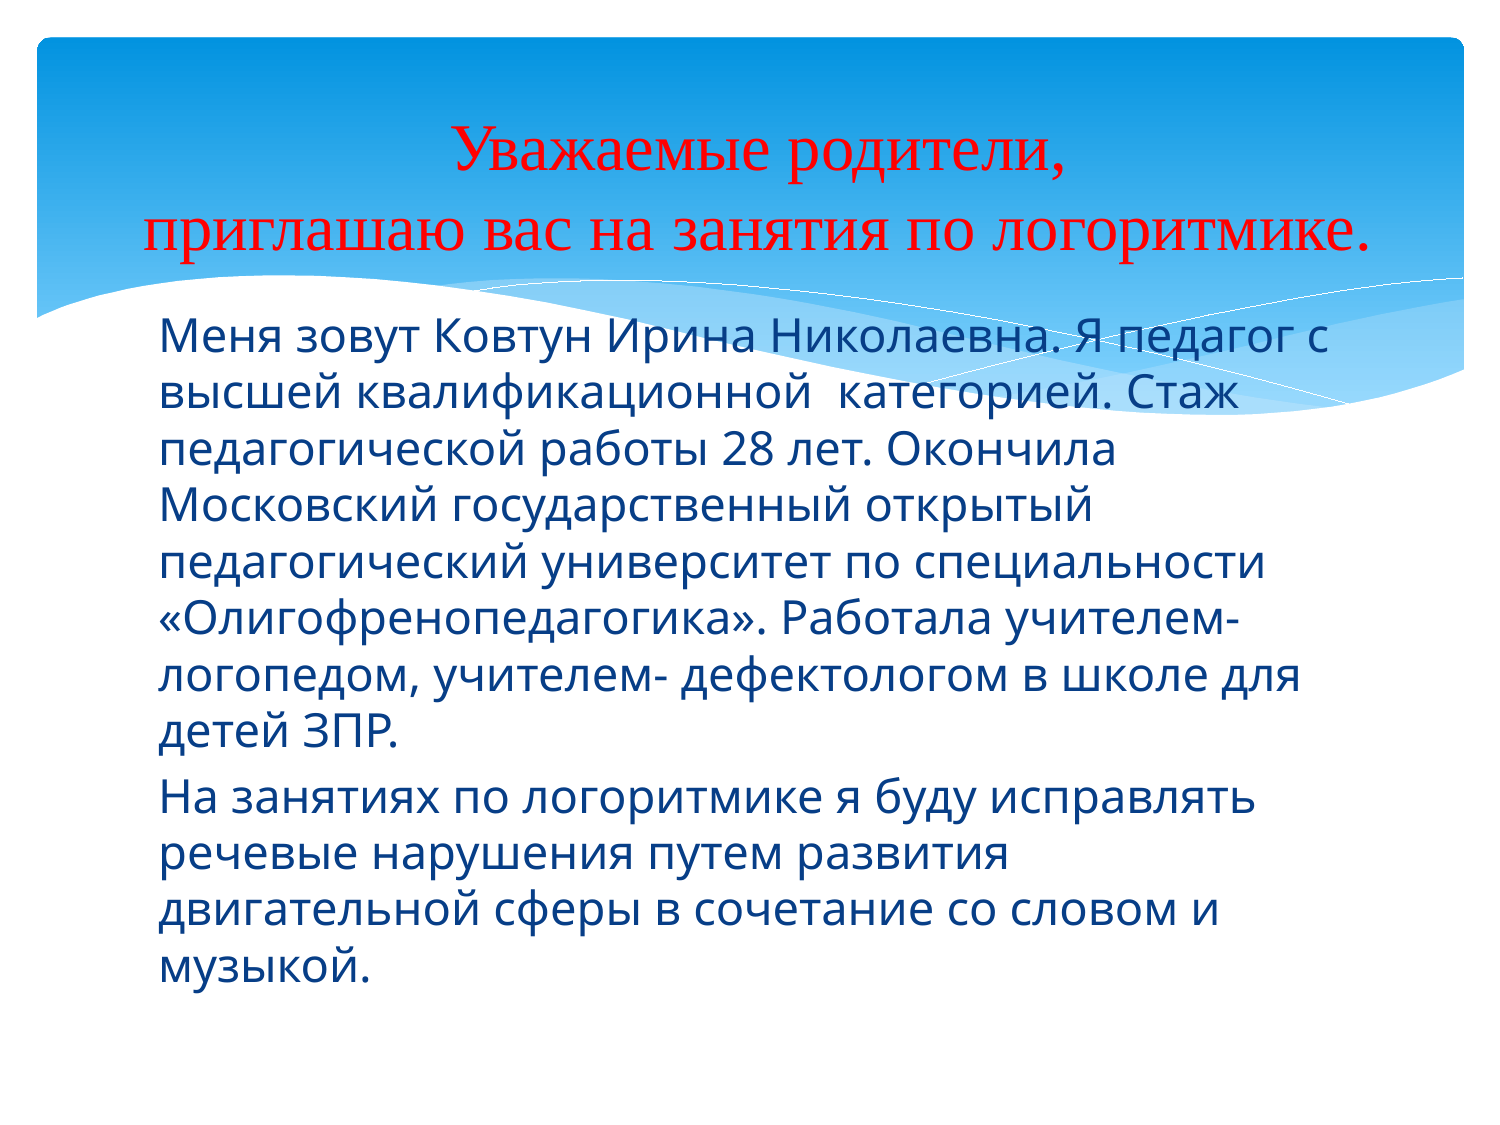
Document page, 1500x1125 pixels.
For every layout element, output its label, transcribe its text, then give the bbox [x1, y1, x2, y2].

list Меня зовут Ковтун Ирина Николаевна. Я педагог с высшей квалификационной категорией. Стаж педагогической работы 28 лет. Окончила Московский государственный открытый педагогический университет по специальности «Олигофренопедагогика». Работала учителем- логопедом, учителем- дефектологом в школе для детей ЗПР. На занятиях по логоритмике я буду исправлять речевые нарушения путем развития двигательной сферы в сочетание со словом и музыкой. [143, 312, 1360, 1005]
title Уважаемые родители, приглашаю вас на занятия по логоритмике. [75, 55, 1443, 312]
